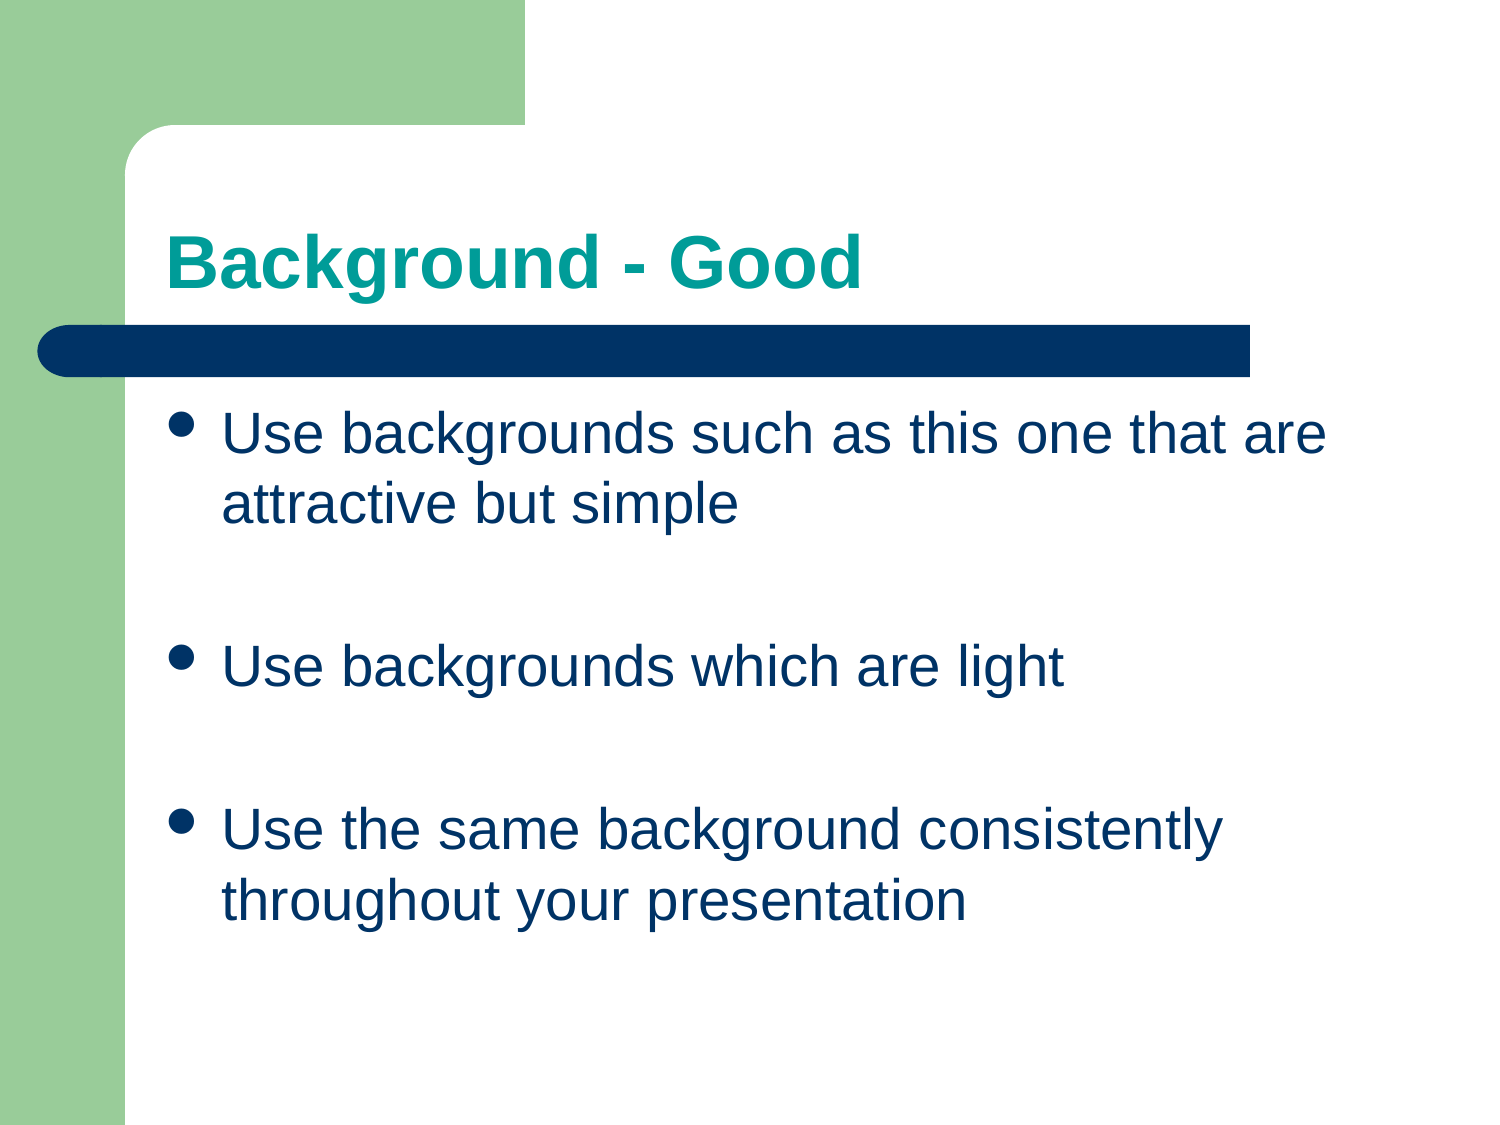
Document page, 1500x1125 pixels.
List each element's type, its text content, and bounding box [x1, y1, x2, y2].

title Background - Good [150, 125, 1463, 313]
list Use backgrounds such as this one that are attractive but simple Use backgrounds which are light Use the same background consistently throughout your presentation [150, 387, 1463, 1000]
